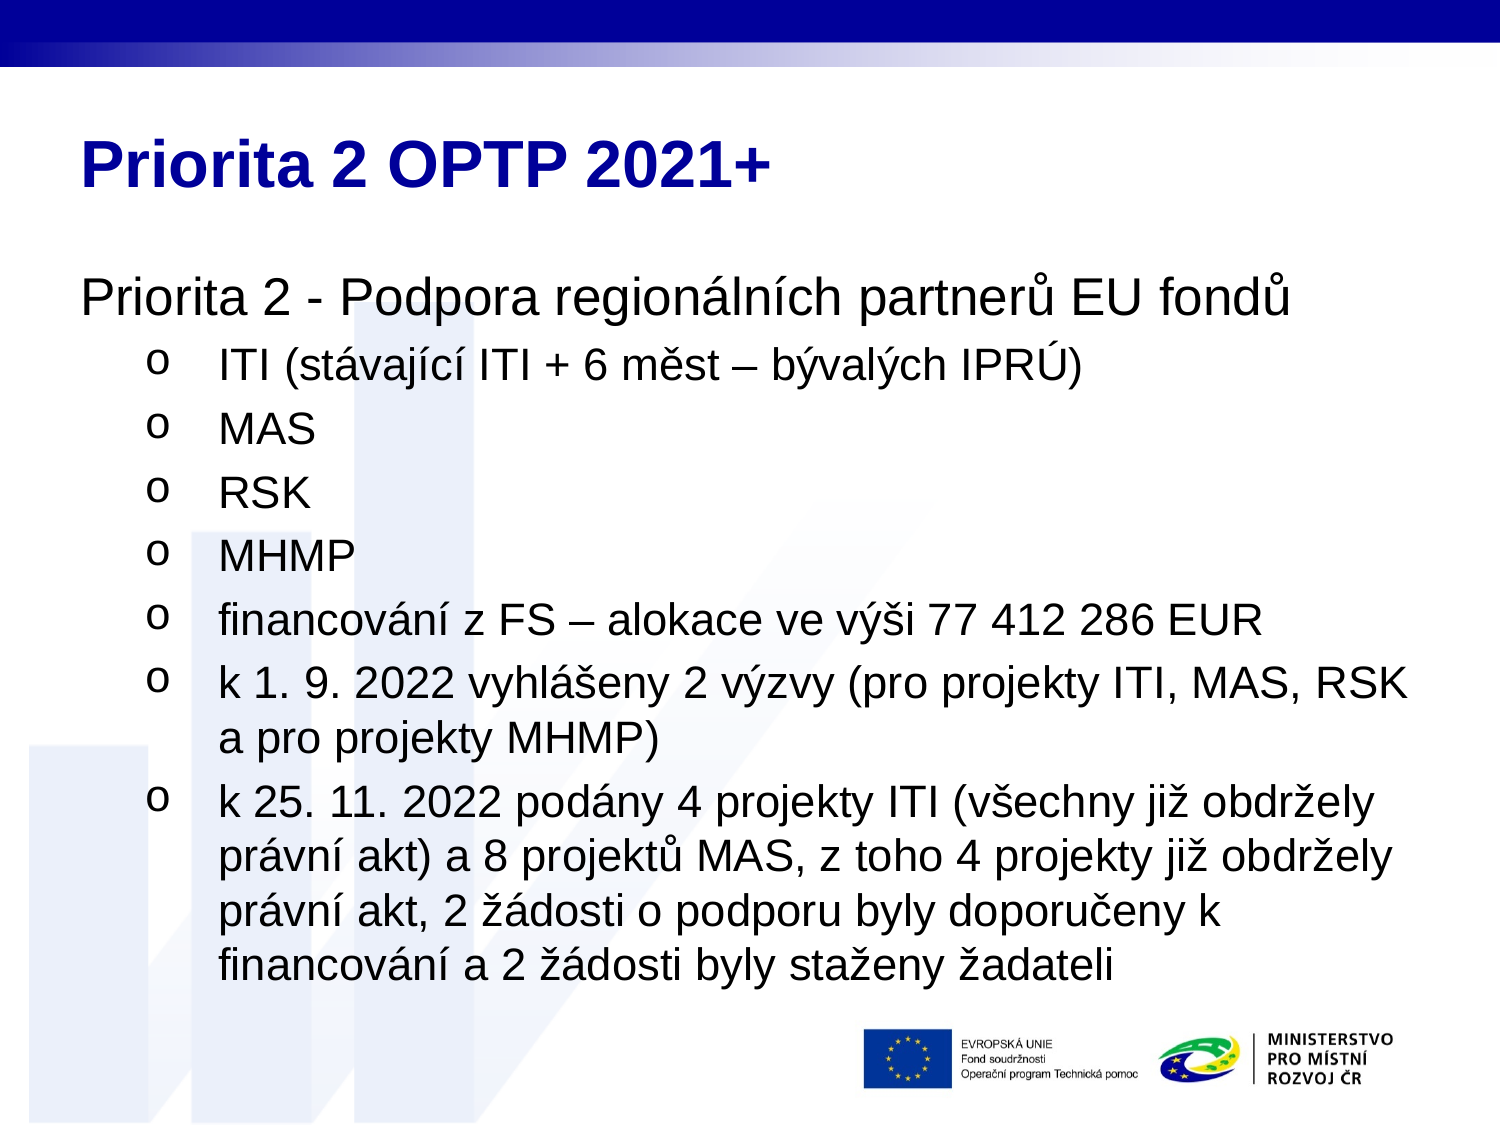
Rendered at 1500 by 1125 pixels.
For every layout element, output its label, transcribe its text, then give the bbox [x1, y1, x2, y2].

title Priorita 2 OPTP 2021+ [64, 113, 1425, 197]
picture [29, 302, 1412, 1125]
list Priorita 2 - Podpora regionálních partnerů EU fondů ITI (stávající ITI + 6 měst – bývalých IPRÚ) MAS RSK MHMP financování z FS – alokace ve výši 77 412 286 EUR k 1. 9. 2022 vyhlášeny 2 výzvy (pro projekty ITI, MAS, RSK a pro projekty MHMP) k 25. 11. 2022 podány 4 projekty ITI (všechny již obdržely právní akt) a 8 projektů MAS, z toho 4 projekty již obdržely právní akt, 2 žádosti o podporu byly doporučeny k financování a 2 žádosti byly staženy žadateli [64, 255, 1425, 1012]
